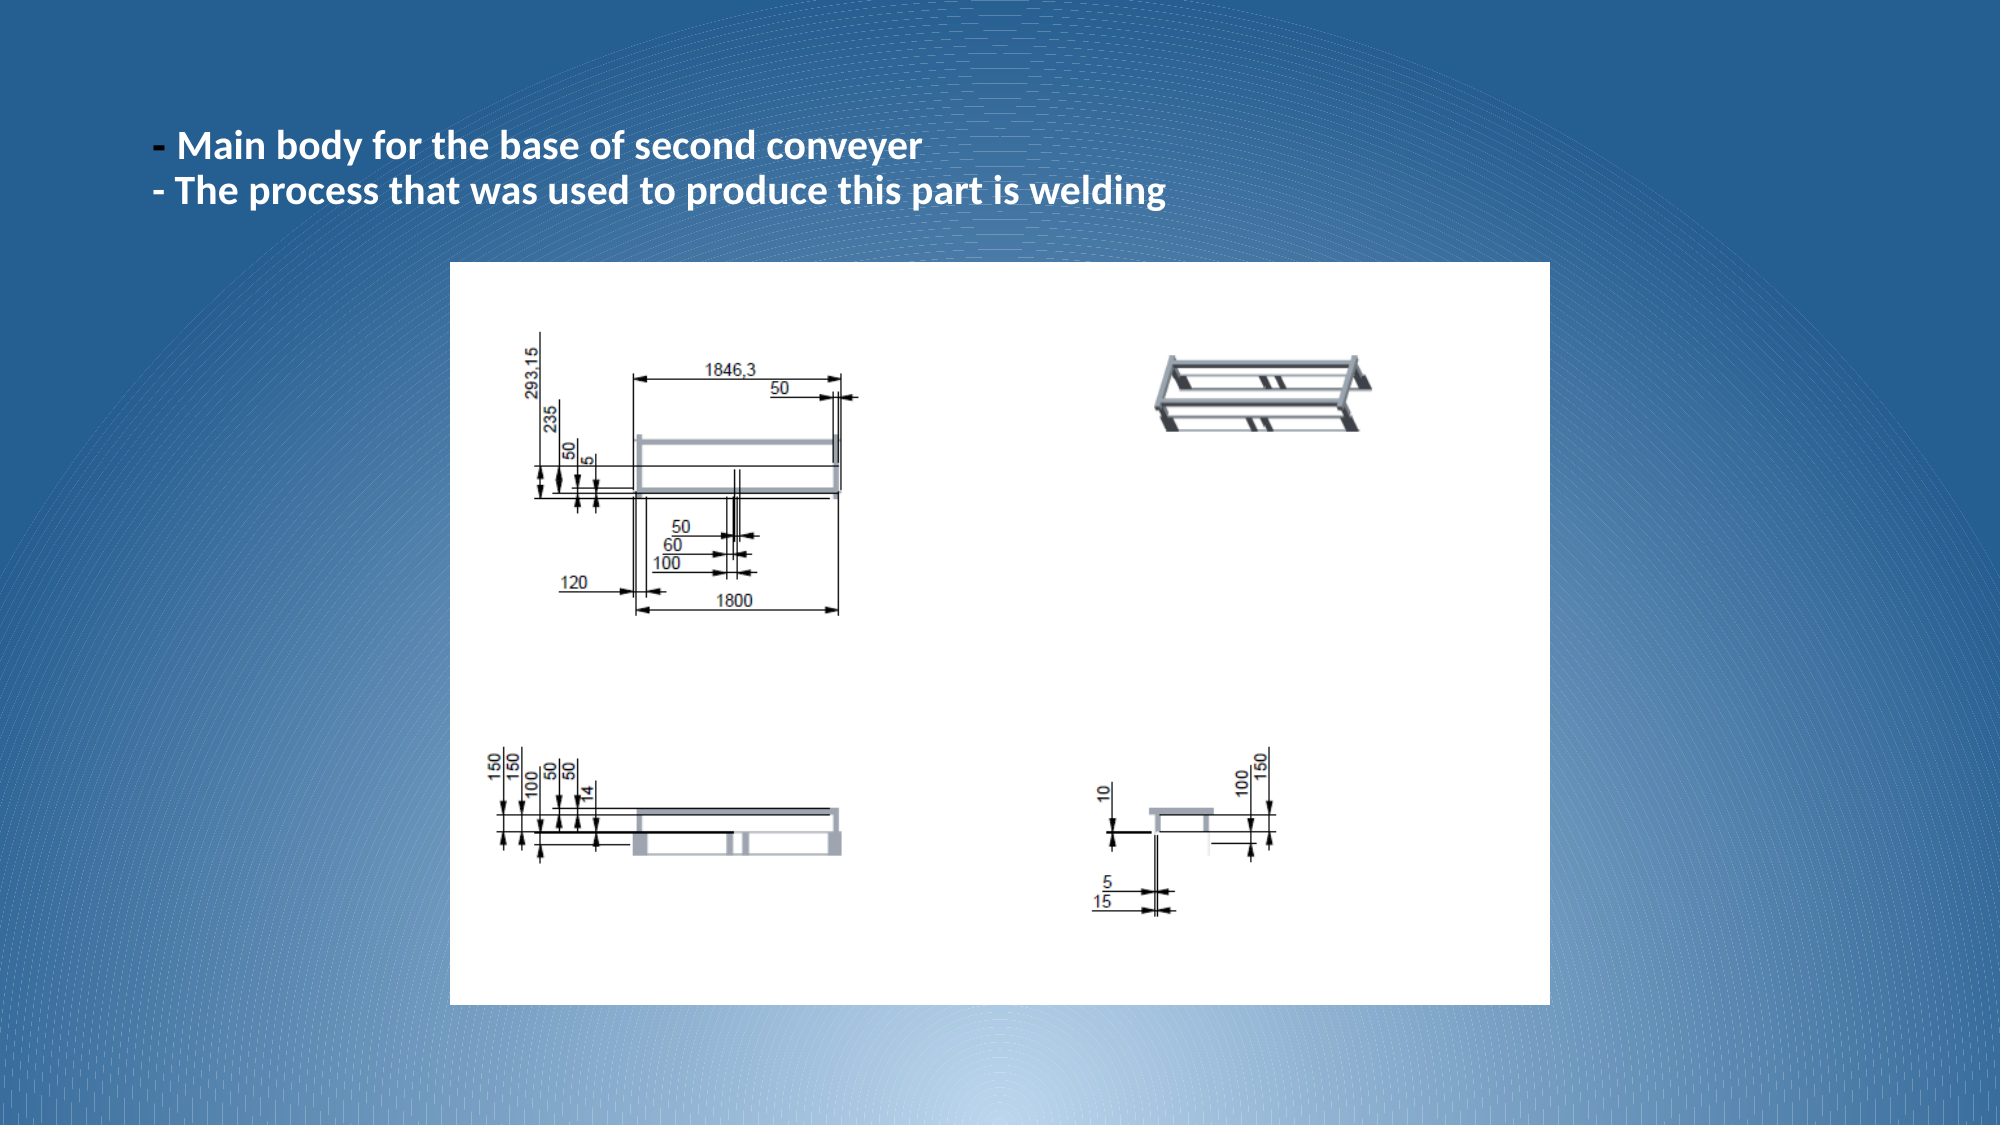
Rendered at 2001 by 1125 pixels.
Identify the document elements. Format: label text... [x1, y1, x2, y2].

title - Main body for the base of second conveyer - The process that was used to produce this part is welding [137, 59, 1863, 278]
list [450, 262, 1550, 1005]
